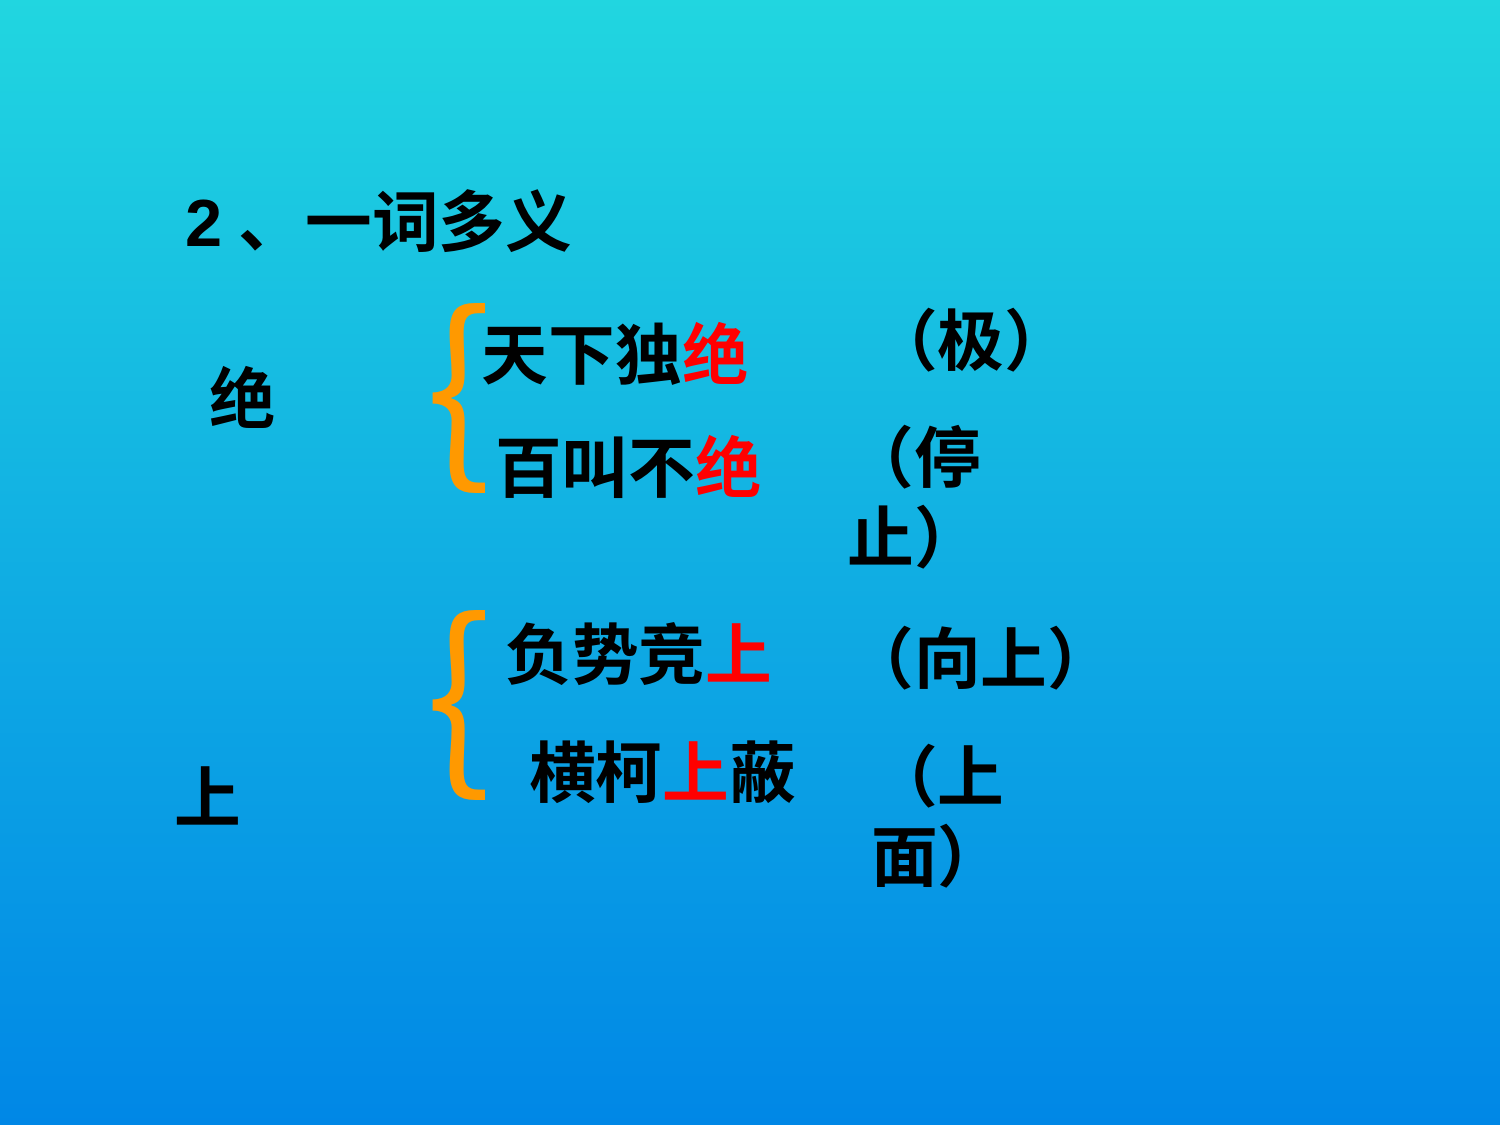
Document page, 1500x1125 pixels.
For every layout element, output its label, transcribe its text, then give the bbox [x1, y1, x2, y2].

text_box ｛ [277, 574, 490, 829]
text_box （向上） [832, 609, 1235, 705]
text_box 百叫不绝 [449, 418, 777, 513]
text_box （极） [856, 290, 1152, 386]
text_box 上 [159, 668, 302, 844]
text_box 负势竞上 [490, 605, 788, 701]
text_box 2、一词多义 [171, 172, 999, 268]
text_box 天下独绝 [467, 305, 764, 401]
text_box ｛ [277, 267, 490, 522]
text_box 绝 [195, 349, 277, 445]
text_box （停止） [832, 408, 1117, 584]
text_box 横柯上蔽 [514, 723, 812, 819]
text_box （上面） [856, 727, 1093, 903]
